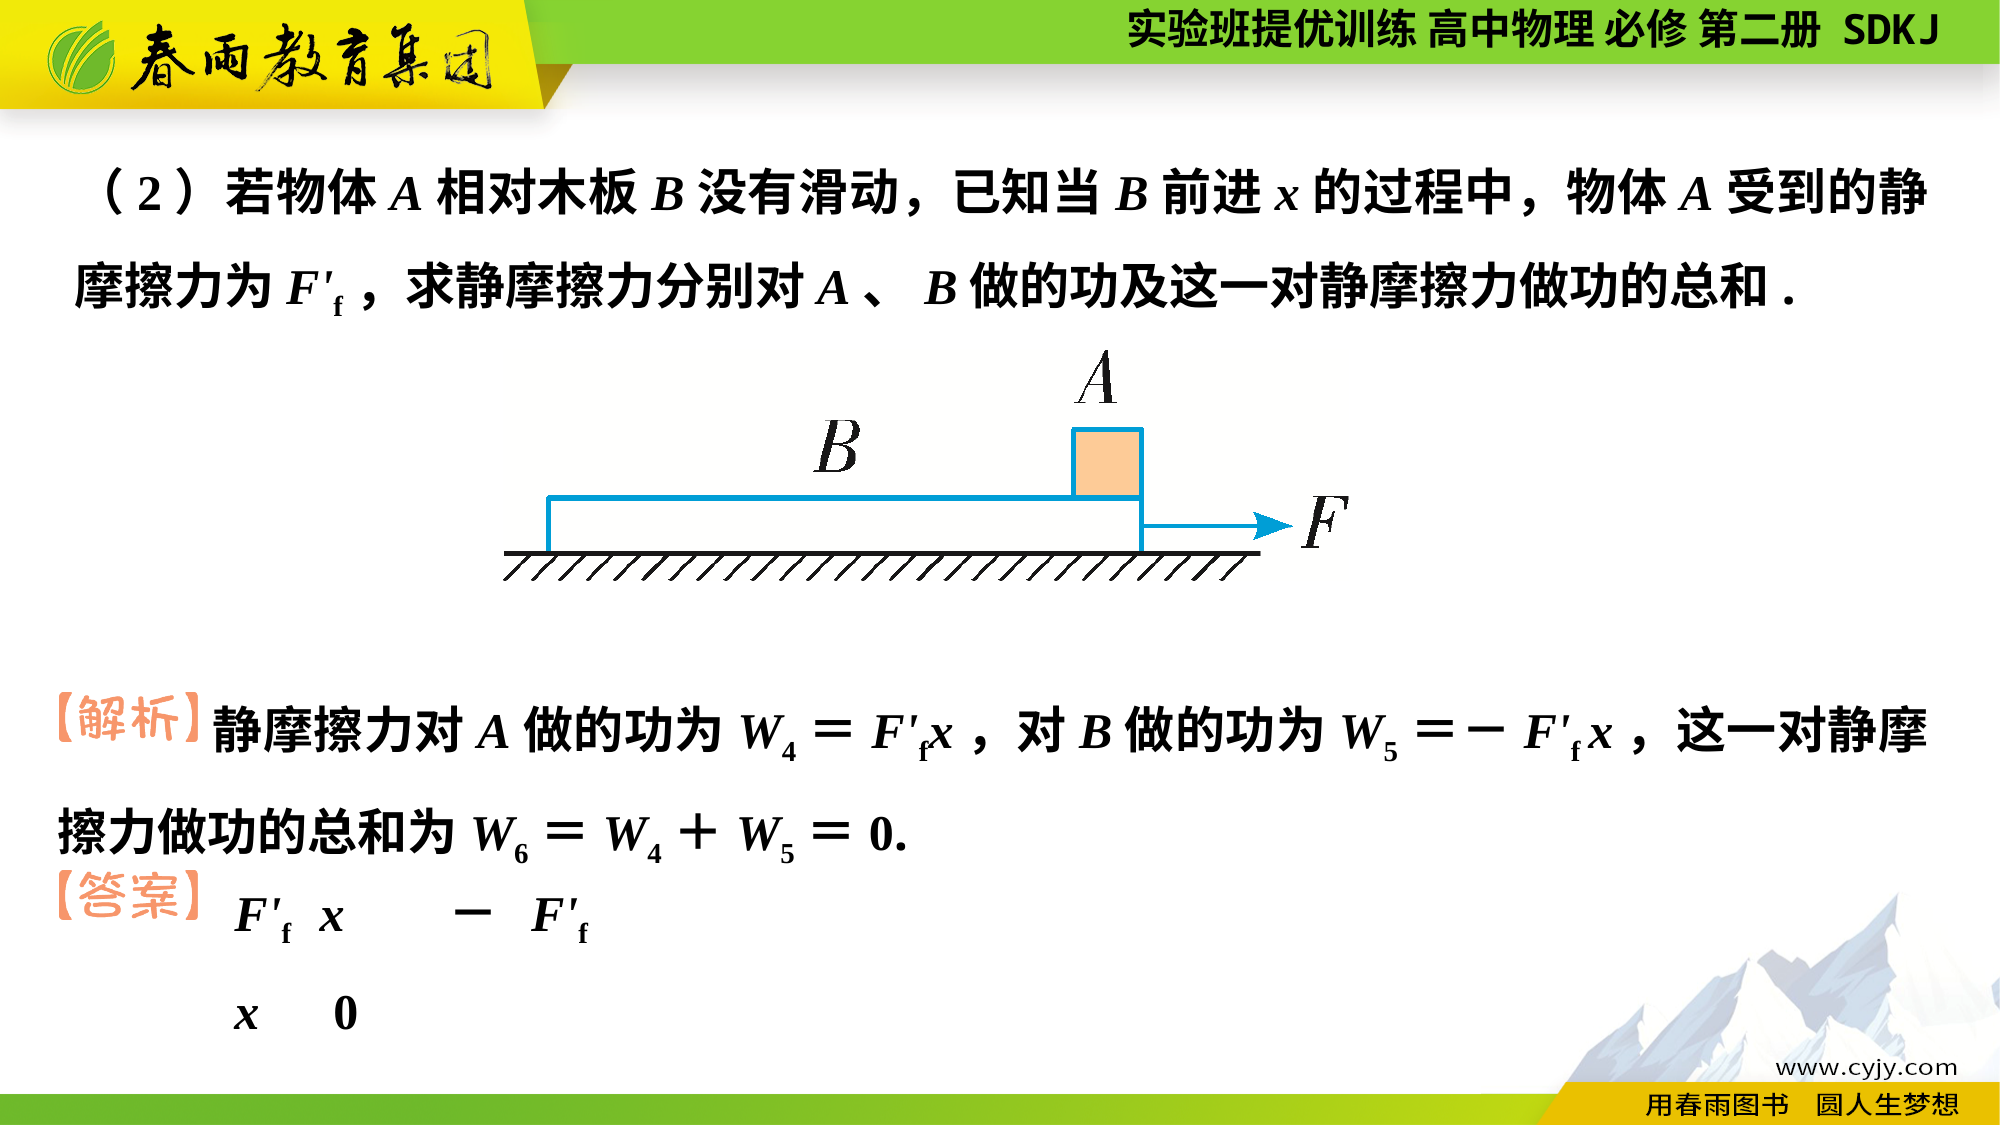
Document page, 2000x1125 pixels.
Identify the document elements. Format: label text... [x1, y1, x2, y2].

list （2）若物体A相对木板B没有滑动，已知当B前进x的过程中，物体A受到的静摩擦力为F'f，求静摩擦力分别对A、B做的功及这一对静摩擦力做功的总和. [59, 122, 1944, 308]
text_box 静摩擦力对A做的功为W4＝F'fx，对B做的功为W5＝－F'f x，这一对静摩擦力做功的总和为W6＝W4＋W5＝0. [42, 656, 1944, 877]
picture [0, 0, 2000, 1125]
text_box F'f x －F'f x 0 [219, 839, 603, 957]
